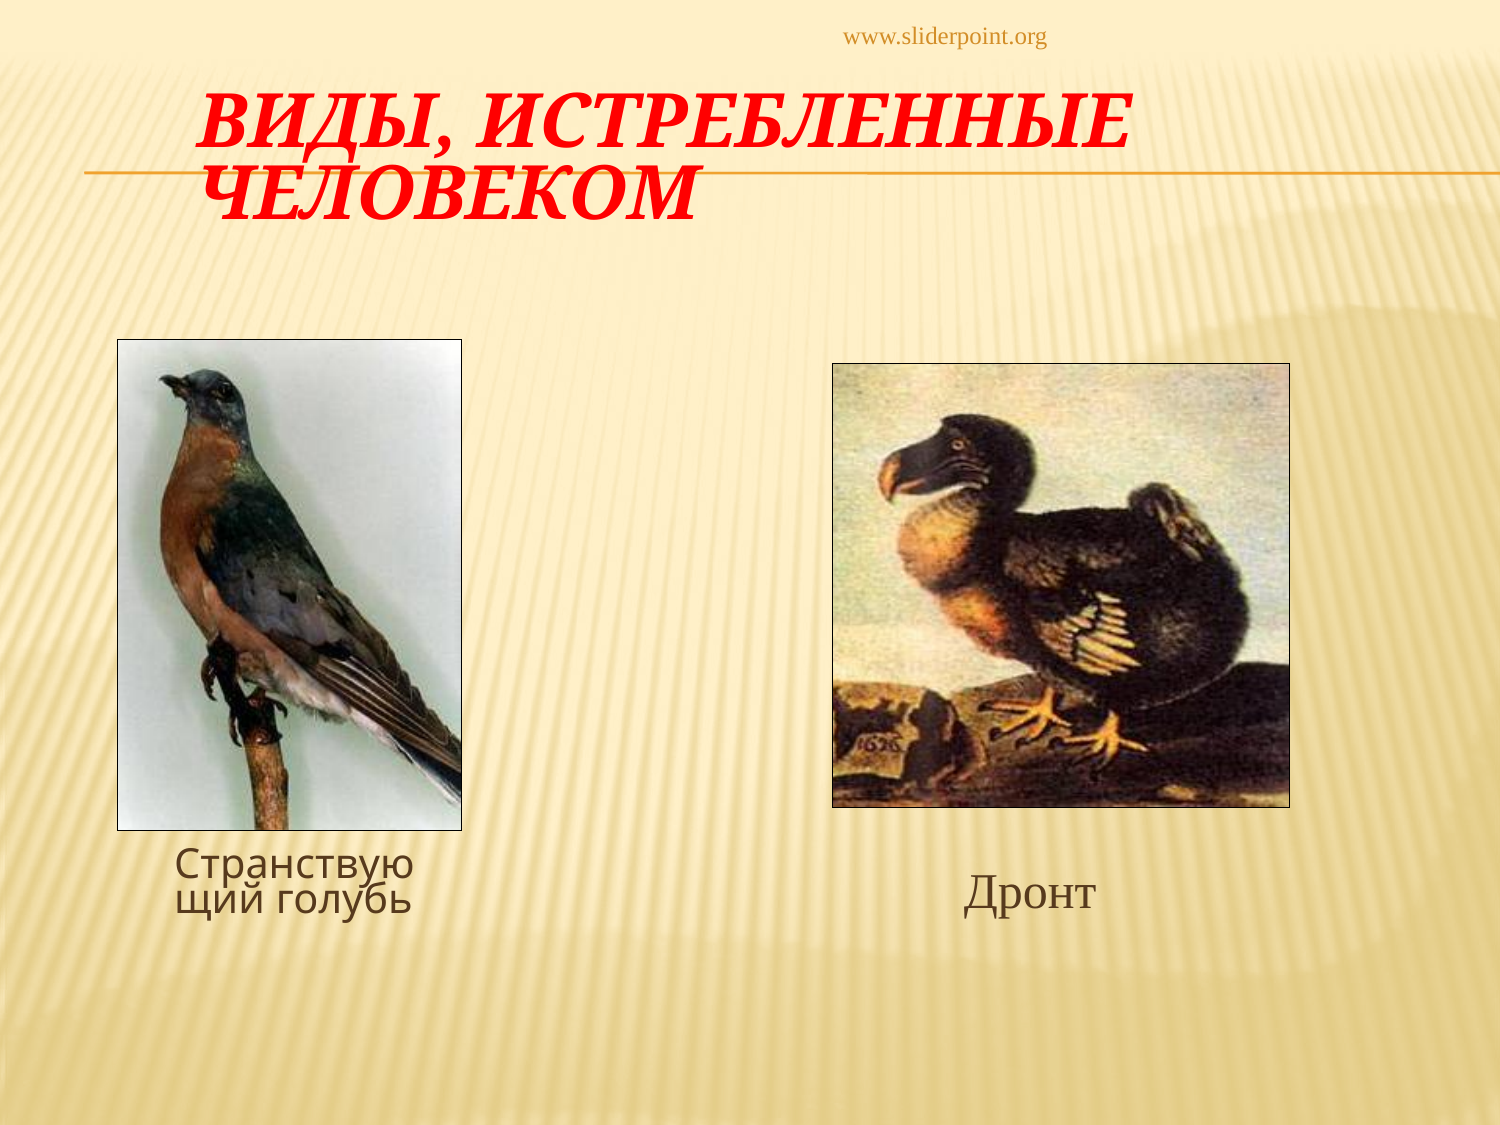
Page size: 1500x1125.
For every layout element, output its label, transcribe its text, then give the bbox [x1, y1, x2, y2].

title Виды, истребленные человеком [183, 42, 1270, 282]
picture [116, 339, 462, 831]
list Странствующий голубь [159, 849, 434, 961]
footer www.sliderpoint.org [587, 12, 1063, 60]
picture [831, 362, 1290, 808]
text_box Дронт [949, 867, 1127, 930]
